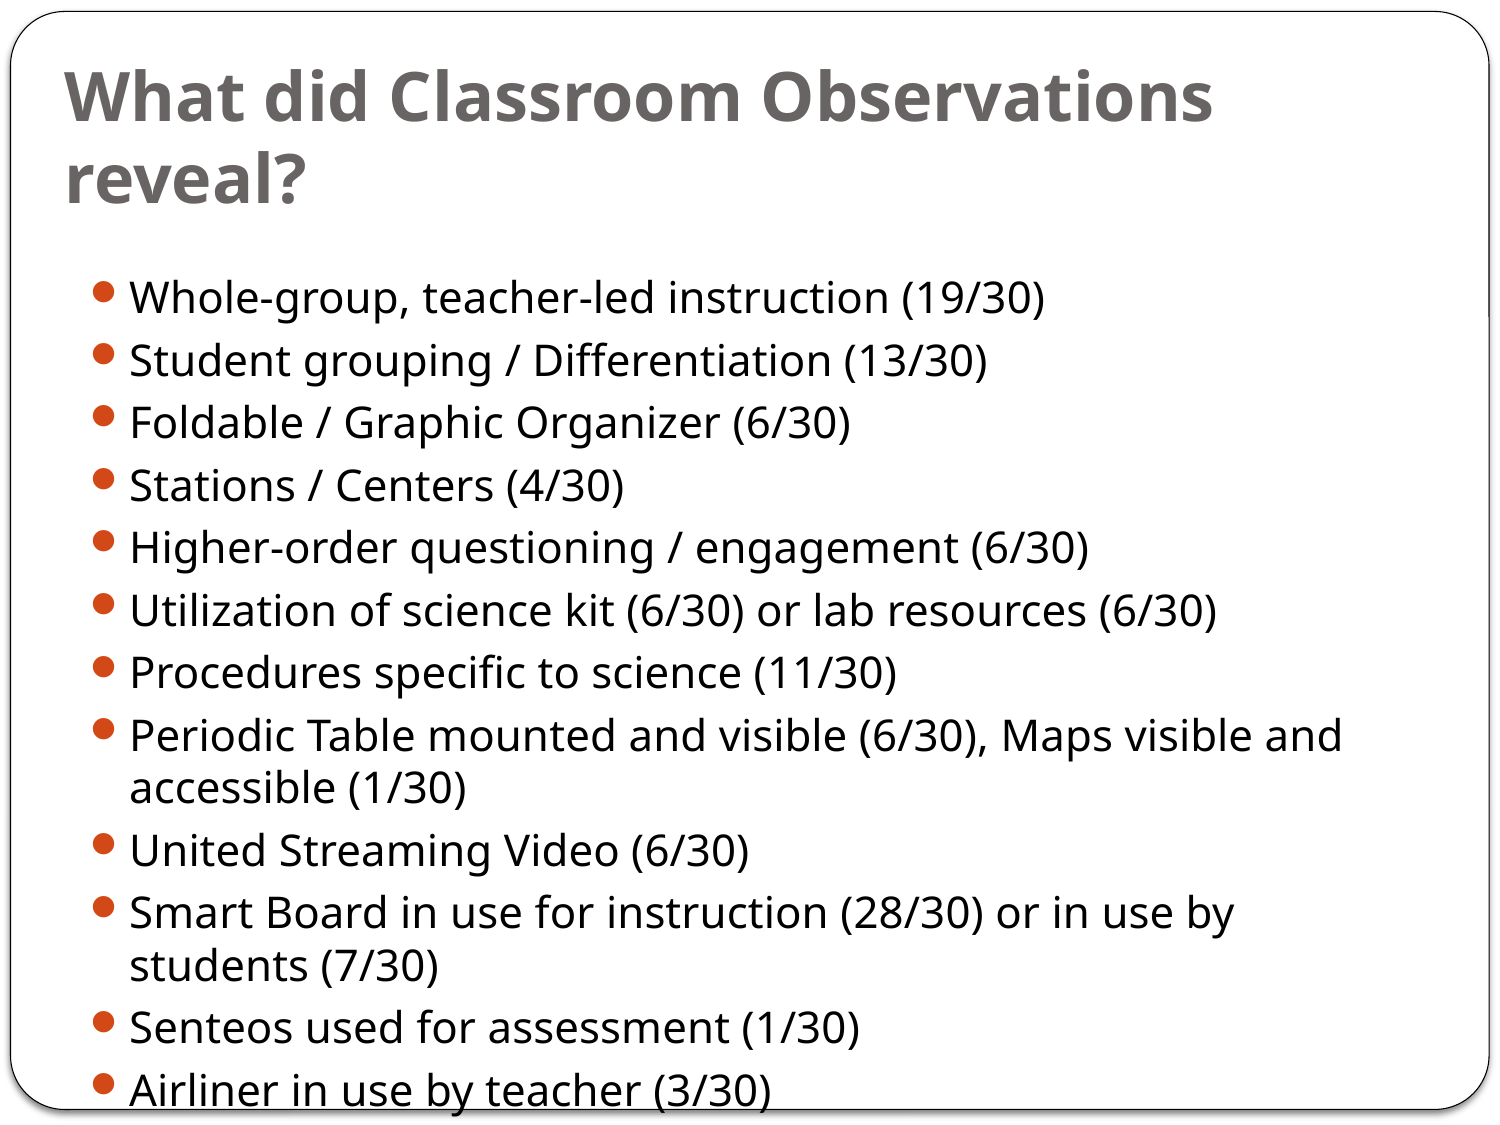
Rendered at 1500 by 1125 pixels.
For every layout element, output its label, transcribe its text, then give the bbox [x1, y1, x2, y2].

list Whole-group, teacher-led instruction (19/30) Student grouping / Differentiation (13/30) Foldable / Graphic Organizer (6/30) Stations / Centers (4/30) Higher-order questioning / engagement (6/30) Utilization of science kit (6/30) or lab resources (6/30) Procedures specific to science (11/30) Periodic Table mounted and visible (6/30), Maps visible and accessible (1/30) United Streaming Video (6/30) Smart Board in use for instruction (28/30) or in use by students (7/30) Senteos used for assessment (1/30) Airliner in use by teacher (3/30) [75, 262, 1425, 1125]
title What did Classroom Observations reveal? [50, 45, 1425, 233]
